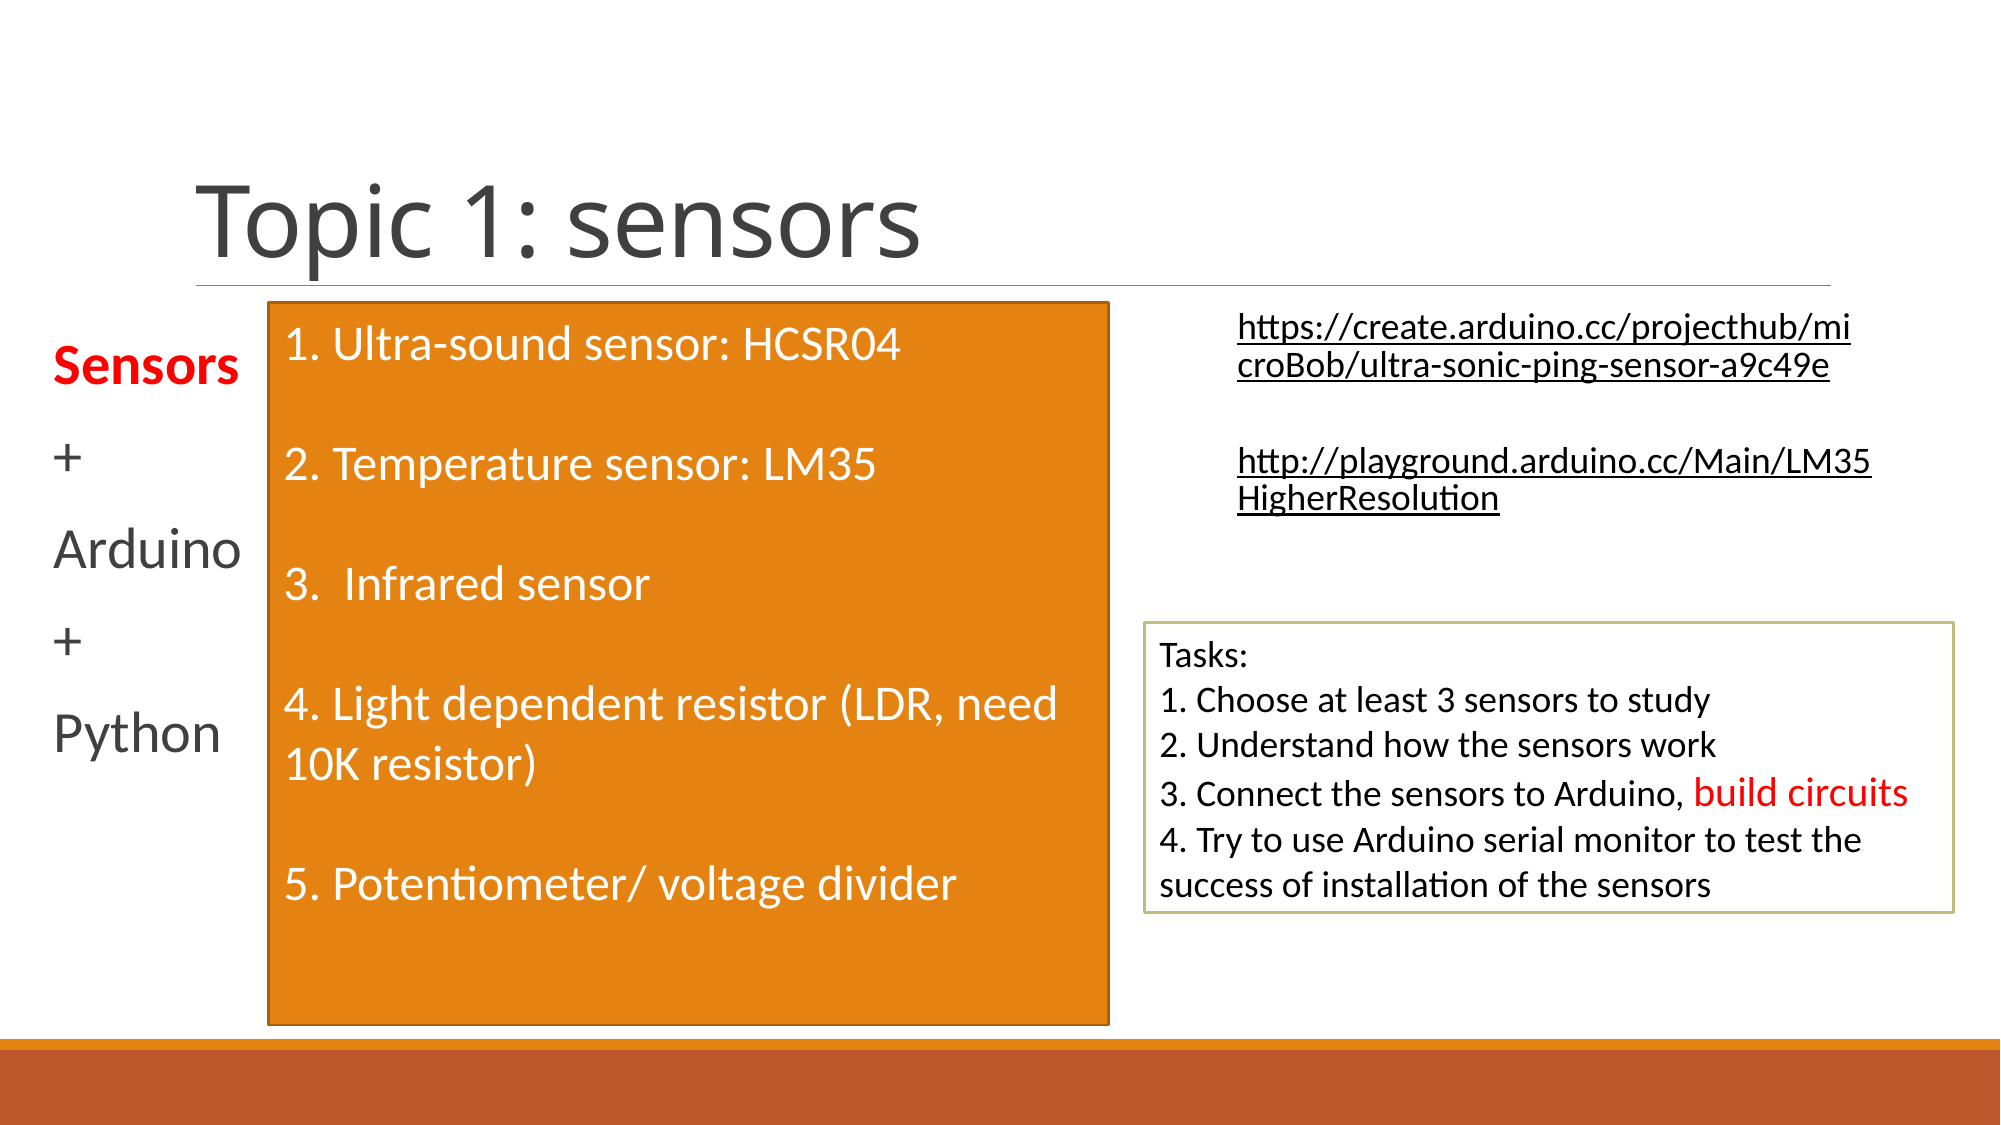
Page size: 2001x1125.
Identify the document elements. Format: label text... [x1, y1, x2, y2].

text_box https://create.arduino.cc/projecthub/microBob/ultra-sonic-ping-sensor-a9c49e [1222, 295, 1868, 400]
list Sensors + Arduino + Python [39, 326, 267, 987]
title Topic 1: sensors [180, 47, 1830, 285]
text_box Tasks: 1. Choose at least 3 sensors to study 2. Understand how the sensors work 3. Connect the sensors to Arduino, build circuits 4. Try to use Arduino serial monitor to test the success of installation of the sensors [1143, 621, 1955, 914]
text_box 1. Ultra-sound sensor: HCSR04 2. Temperature sensor: LM35 3. Infrared sensor 4. Light dependent resistor (LDR, need 10K resistor) 5. Potentiometer/ voltage divider [267, 301, 1110, 1026]
text_box http://playground.arduino.cc/Main/LM35HigherResolution [1222, 428, 1909, 534]
